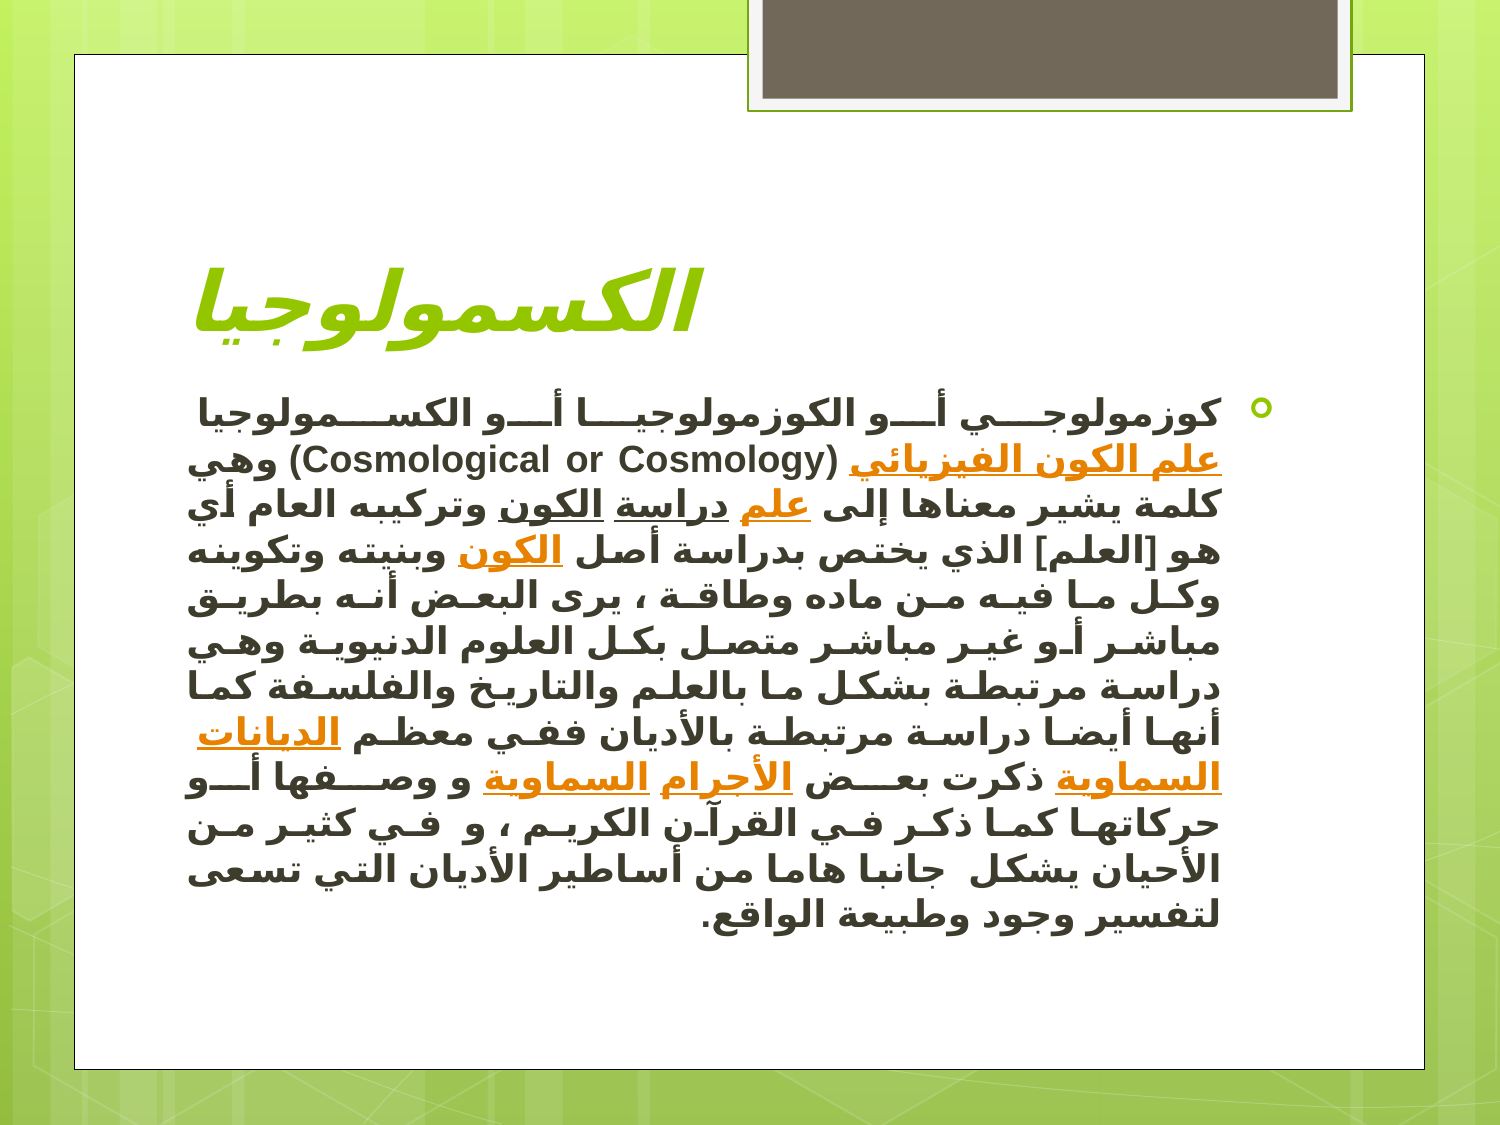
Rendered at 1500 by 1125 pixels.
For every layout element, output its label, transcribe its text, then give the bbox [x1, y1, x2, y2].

title الكسمولوجيا [171, 168, 1324, 357]
list كوزمولوجي أو الكوزمولوجيا أو الكسمولوجيا علم الكون الفيزيائي (Cosmological or Cosmology) وهي كلمة يشير معناها إلى علم دراسة الكون وتركيبه العام أي هو [العلم] الذي يختص بدراسة أصل الكون وبنيته وتكوينه وكل ما فيه من ماده وطاقة ، يرى البعض أنه بطريق مباشر أو غير مباشر متصل بكل العلوم الدنيوية وهي دراسة مرتبطة بشكل ما بالعلم والتاريخ والفلسفة كما أنها أيضا دراسة مرتبطة بالأديان ففي معظم الديانات السماوية ذكرت بعض الأجرام السماوية و وصفها أو حركاتها كما ذكر في القرآن الكريم ، و في كثير من الأحيان يشكل جانبا هاما من أساطير الأديان التي تسعى لتفسير وجود وطبيعة الواقع. [171, 381, 1283, 957]
